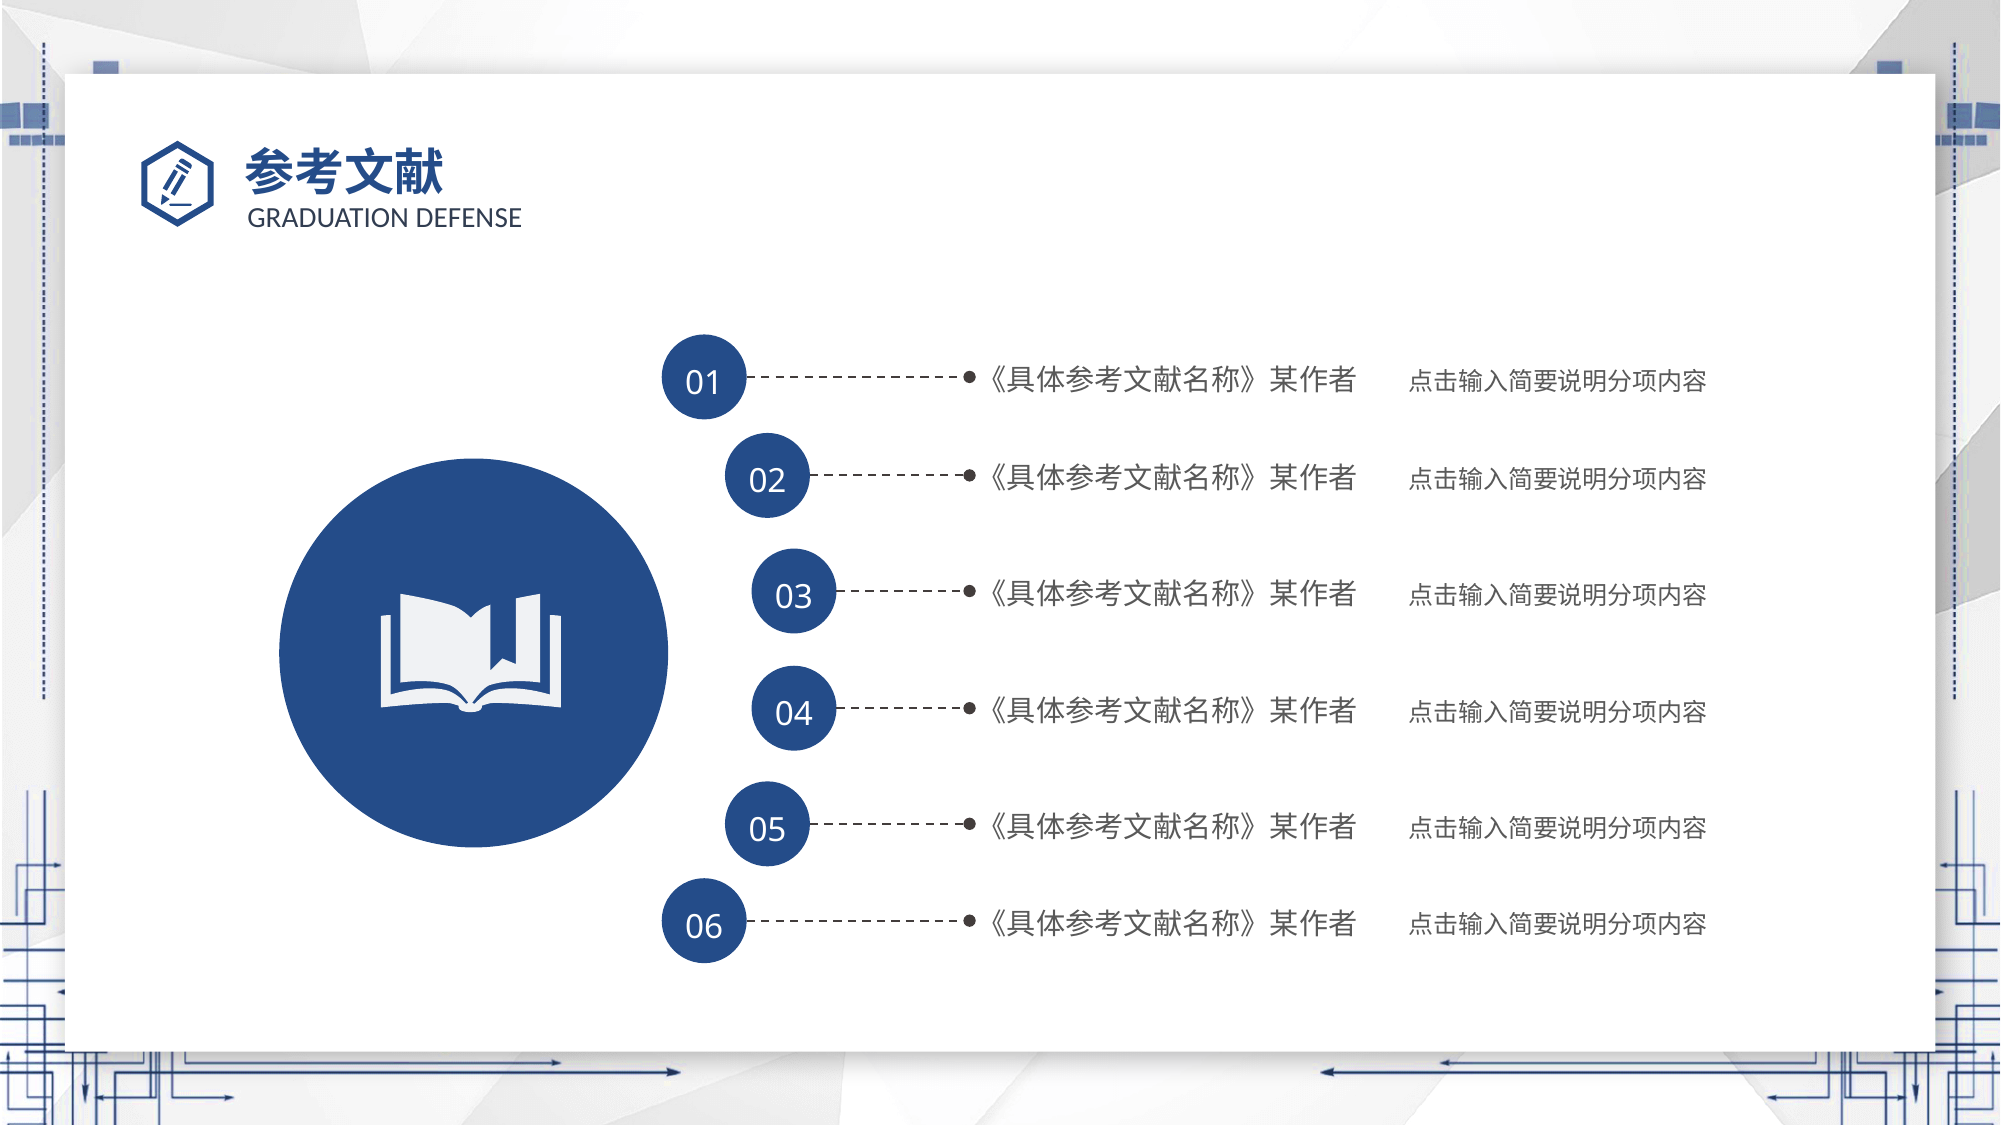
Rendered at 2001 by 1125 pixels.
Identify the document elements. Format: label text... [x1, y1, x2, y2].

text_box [976, 354, 1879, 394]
text_box [278, 457, 670, 849]
text_box 03 [750, 547, 838, 635]
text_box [976, 685, 1879, 725]
title 参考文献 [229, 121, 871, 197]
text_box 02 [723, 431, 811, 519]
picture [0, 0, 2001, 1125]
text_box 04 [750, 664, 838, 752]
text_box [976, 568, 1879, 608]
text_box 05 [723, 780, 811, 868]
text_box 06 [660, 877, 748, 965]
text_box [976, 452, 1879, 492]
text_box 01 [660, 333, 748, 421]
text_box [976, 801, 1879, 840]
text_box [976, 897, 1879, 937]
text_box [380, 593, 561, 713]
